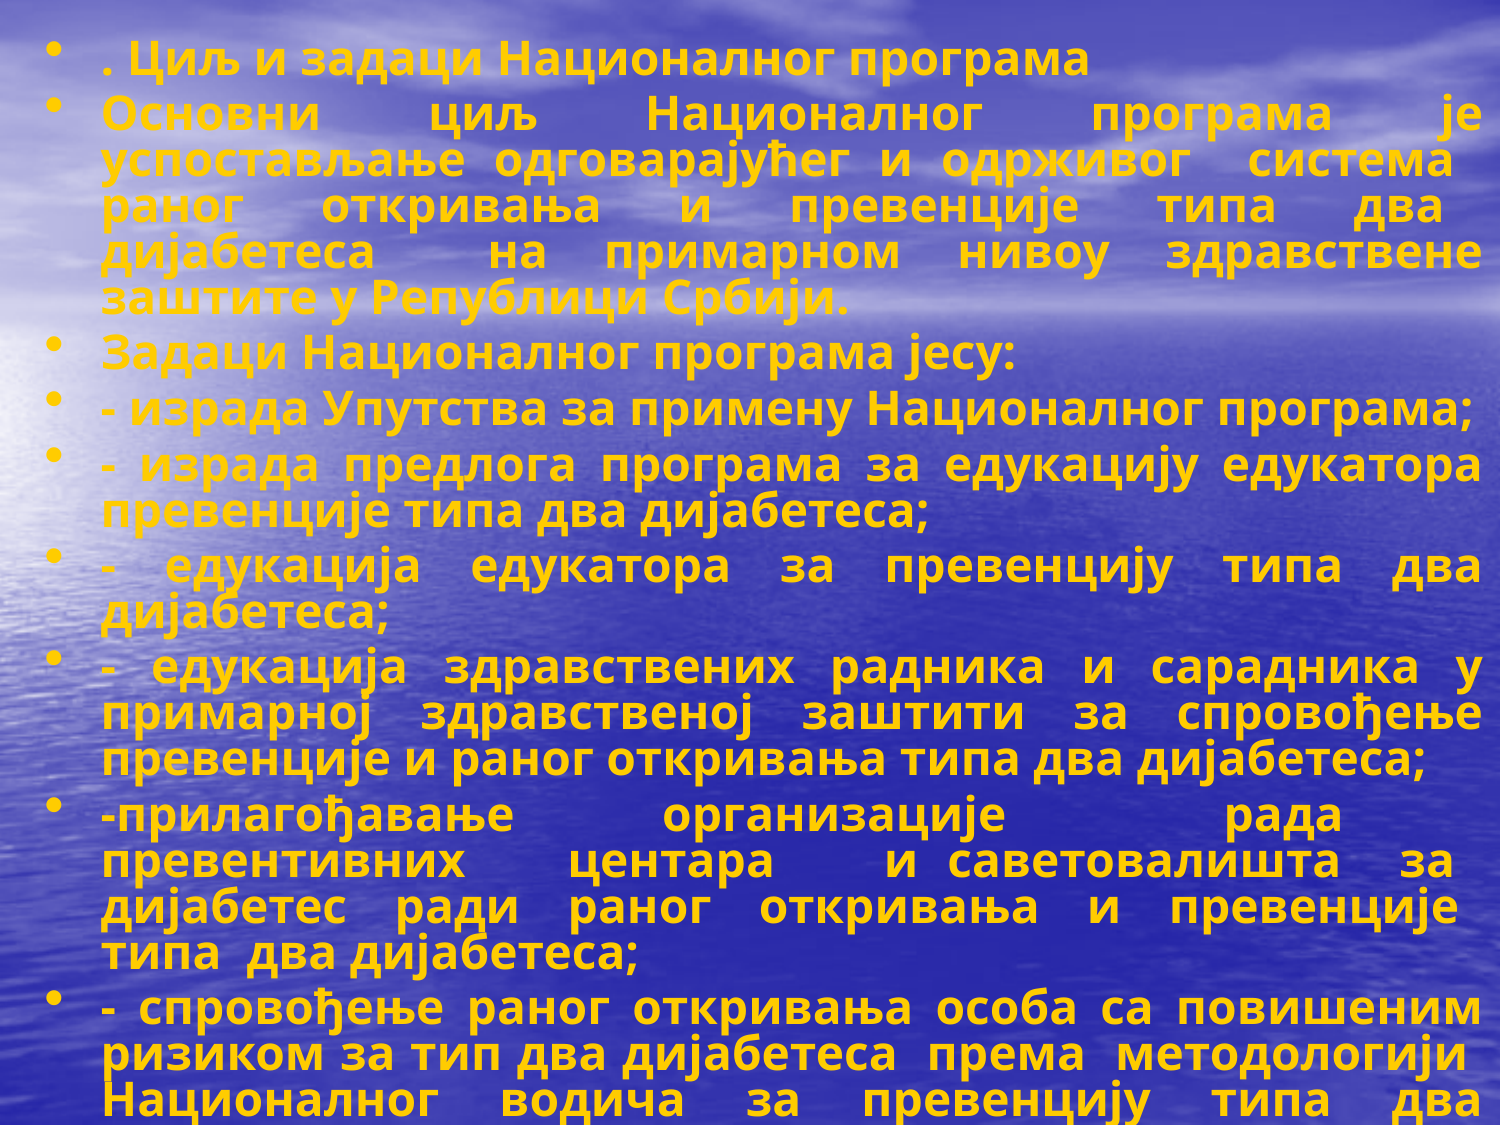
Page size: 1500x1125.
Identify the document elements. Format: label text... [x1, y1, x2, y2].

list . Циљ и задаци Националног програма Основни циљ Националног програма је успостављање одговарајућег и одрживог система раног откривања и превенције типа два дијабетеса на примарном нивоу здравствене заштите у Републици Србији. Задаци Националног програма јесу: - израда Упутства за примену Националног програма; - израда предлога програма за едукацију едукатора превенције типа два дијабетеса; - едукација едукатора за превенцију типа два дијабетеса; - едукација здравствених радника и сарадника у примарној здравственој заштити за спровођење превенције и раног откривања типа два дијабетеса; -прилагођавање организације рада превентивних центара и саветовалишта за дијабетес ради раног откривања и превенције типа два дијабетеса; - спровођење раног откривања особа са повишеним ризиком за тип два дијабетеса према методологији Националног водича за превенцију типа два дијабетеса; [29, 30, 1500, 1125]
